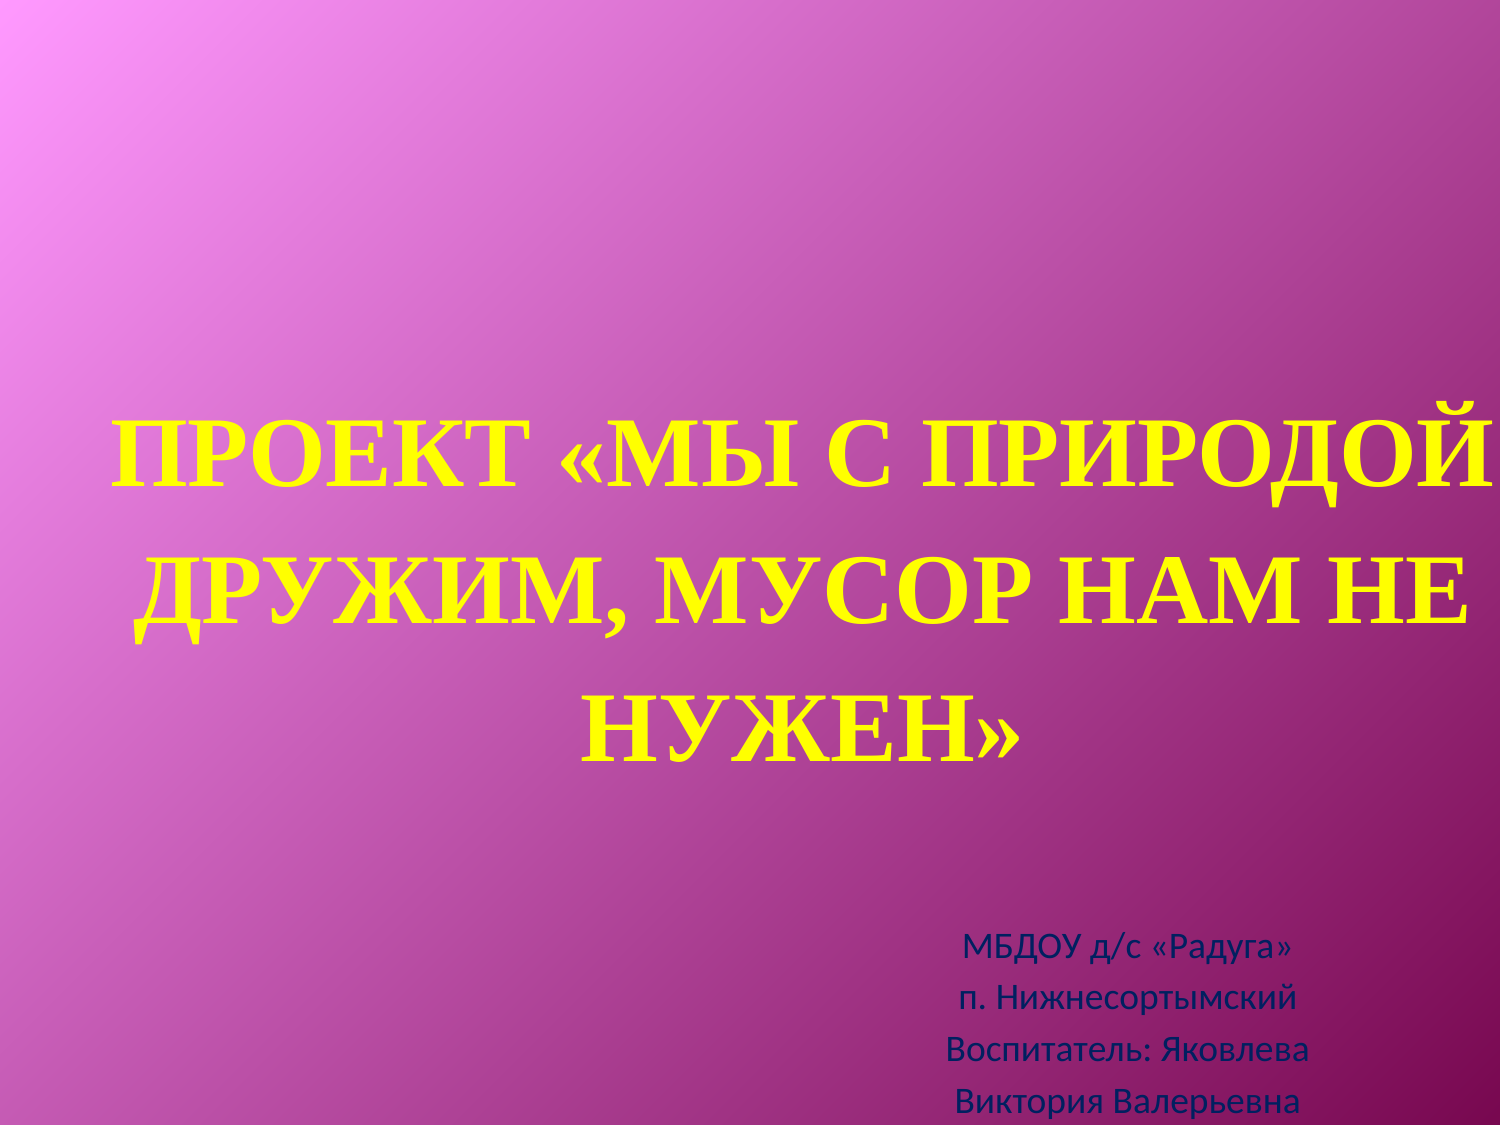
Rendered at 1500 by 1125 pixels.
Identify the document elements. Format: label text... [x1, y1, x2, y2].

title МБДОУ д/с «Радуга» п. Нижнесортымский Воспитатель: Яковлева Виктория Валерьевна [867, 996, 1389, 1083]
subtitle ПРОЕКТ «МЫ С ПРИРОДОЙ ДРУЖИМ, МУСОР НАМ НЕ НУЖЕН» [52, 113, 1500, 996]
